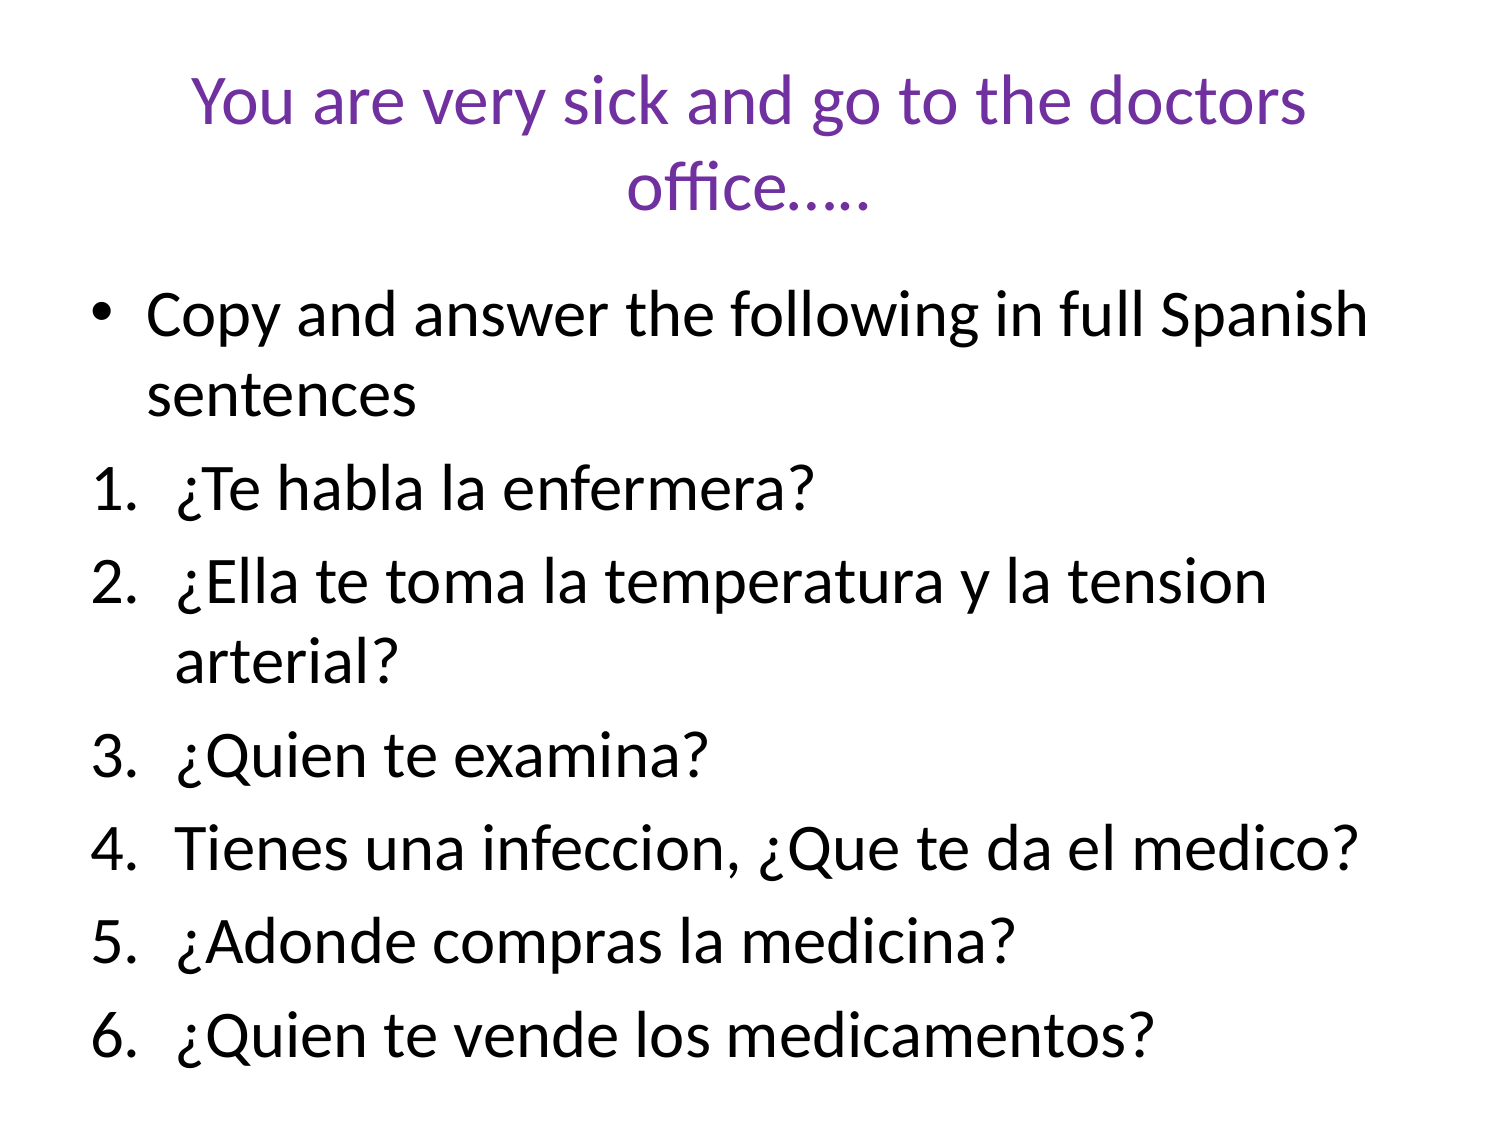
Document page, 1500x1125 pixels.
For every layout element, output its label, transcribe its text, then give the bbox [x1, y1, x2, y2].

list Copy and answer the following in full Spanish sentences ¿Te habla la enfermera? ¿Ella te toma la temperatura y la tension arterial? ¿Quien te examina? Tienes una infeccion, ¿Que te da el medico? ¿Adonde compras la medicina? ¿Quien te vende los medicamentos? [75, 262, 1463, 1100]
title You are very sick and go to the doctors office….. [75, 45, 1425, 233]
